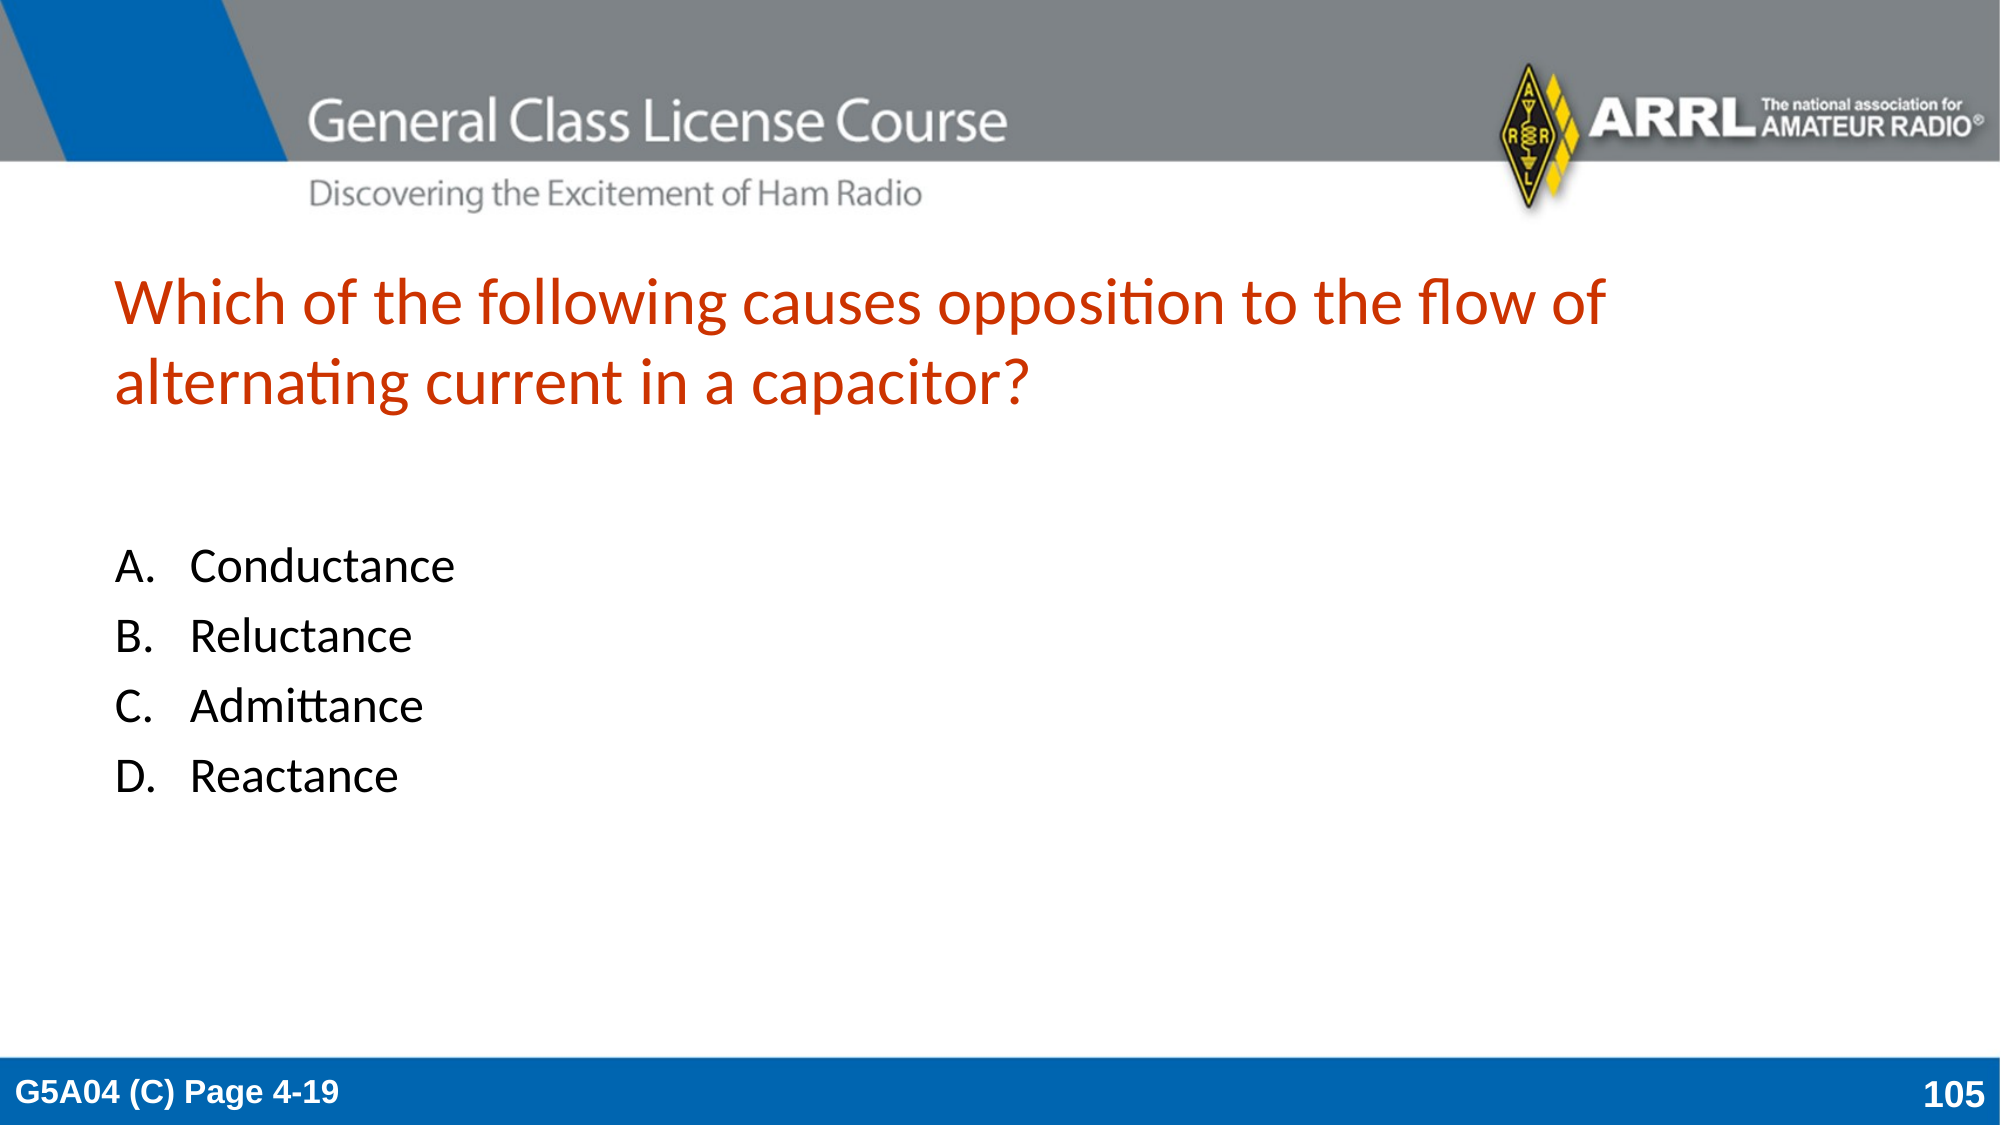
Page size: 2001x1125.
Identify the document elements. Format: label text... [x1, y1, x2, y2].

list Conductance Reluctance Admittance Reactance [99, 525, 1900, 1005]
picture [0, 0, 2001, 1125]
text_box G5A04 (C) Page 4-19 [0, 1062, 1313, 1118]
title Which of the following causes opposition to the flow of alternating current in a capacitor? [99, 249, 1900, 388]
text_box 105 [1875, 1062, 2000, 1123]
